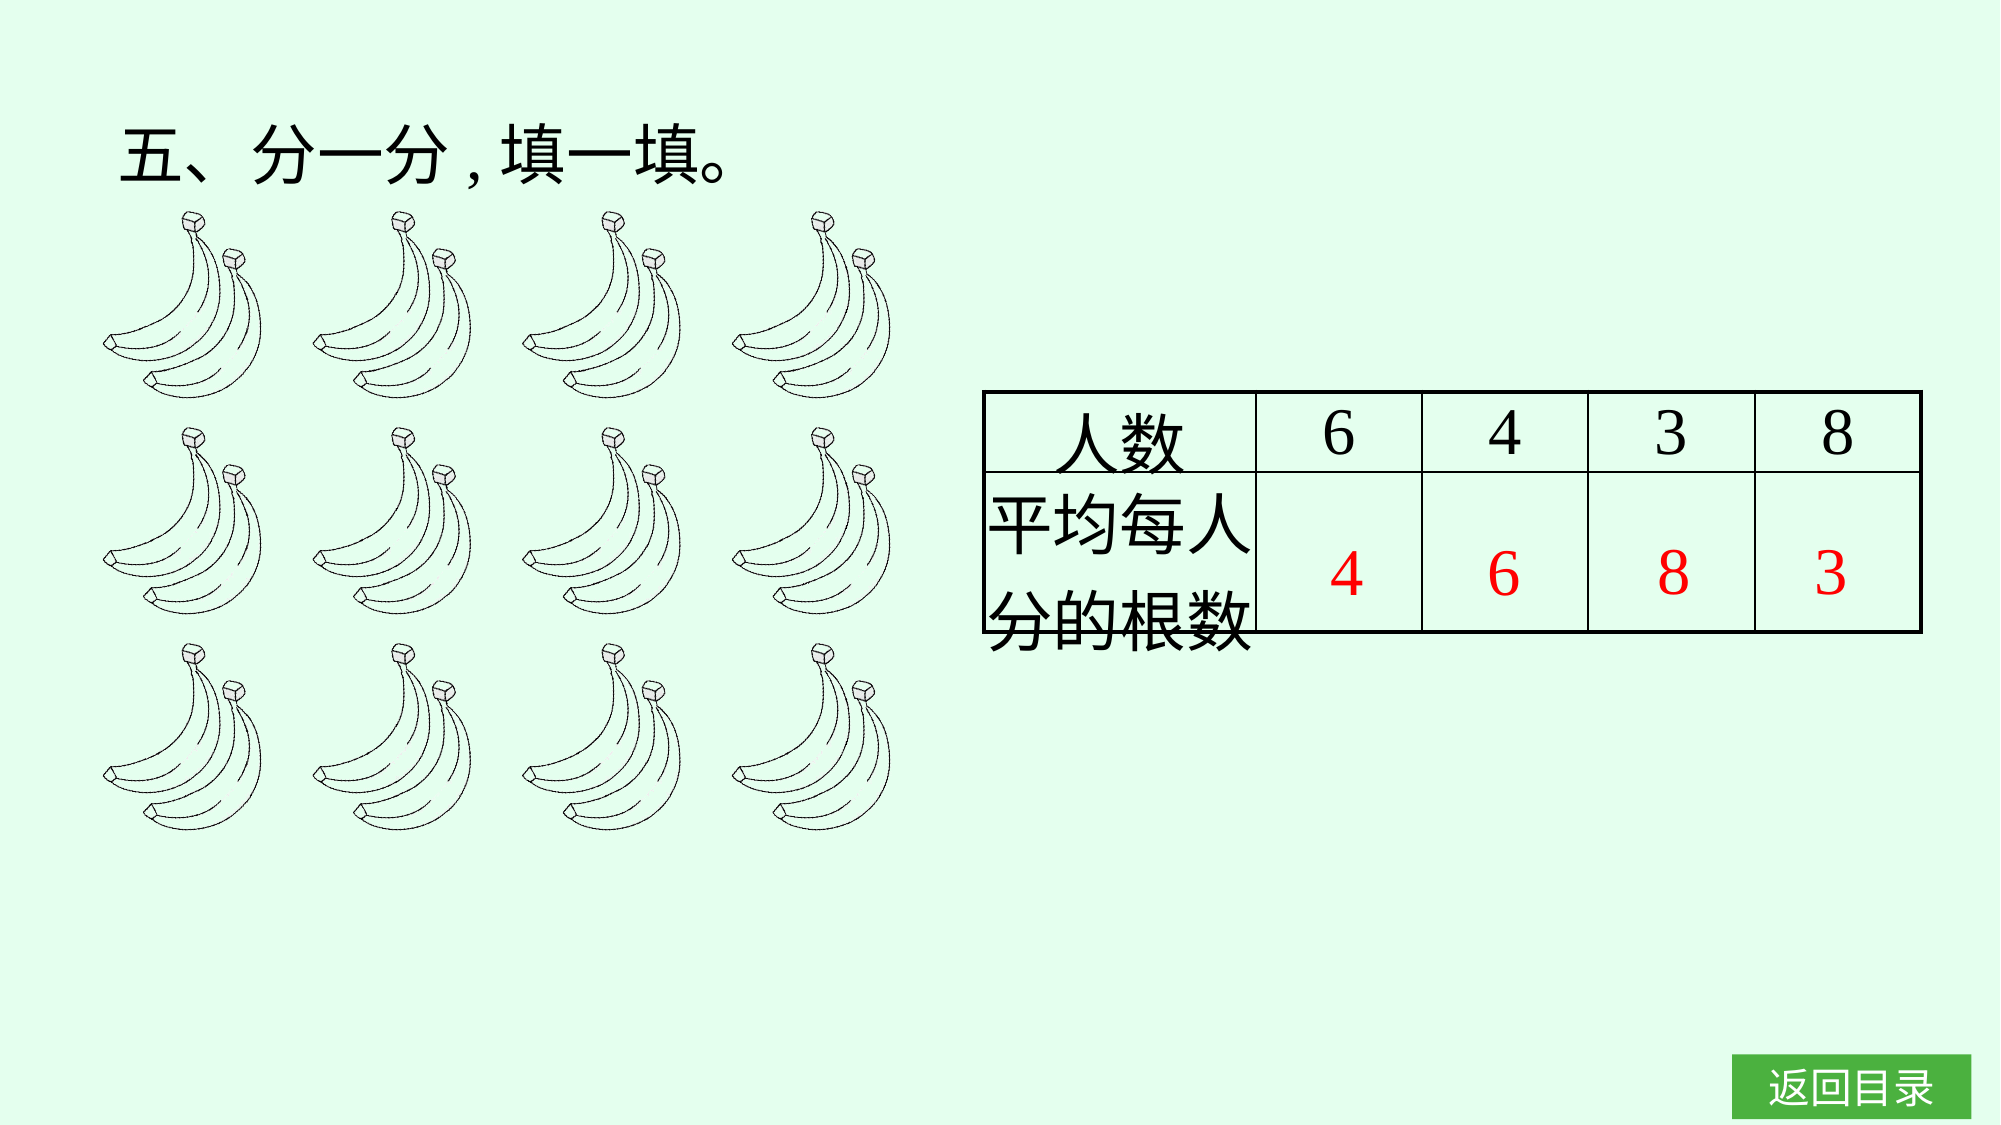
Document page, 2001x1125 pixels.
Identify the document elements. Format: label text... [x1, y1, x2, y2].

table_header 人数 [986, 394, 1255, 471]
text_box 6 [1472, 505, 1536, 617]
table_cell [1257, 473, 1421, 630]
table_cell [1589, 473, 1754, 630]
table_header 6 [1257, 394, 1421, 471]
text_box 五、分一分,填一填。 [102, 89, 797, 201]
table_header 4 [1423, 394, 1587, 471]
text_box 3 [1799, 504, 1863, 616]
table_cell [1756, 473, 1919, 630]
table_header 3 [1589, 394, 1754, 471]
text_box 8 [1642, 504, 1706, 616]
table_cell 平均每人分的根数 [986, 473, 1255, 630]
table_cell [1423, 473, 1587, 630]
picture [96, 201, 896, 838]
table_header 8 [1756, 394, 1919, 471]
text_box 4 [1315, 505, 1379, 617]
